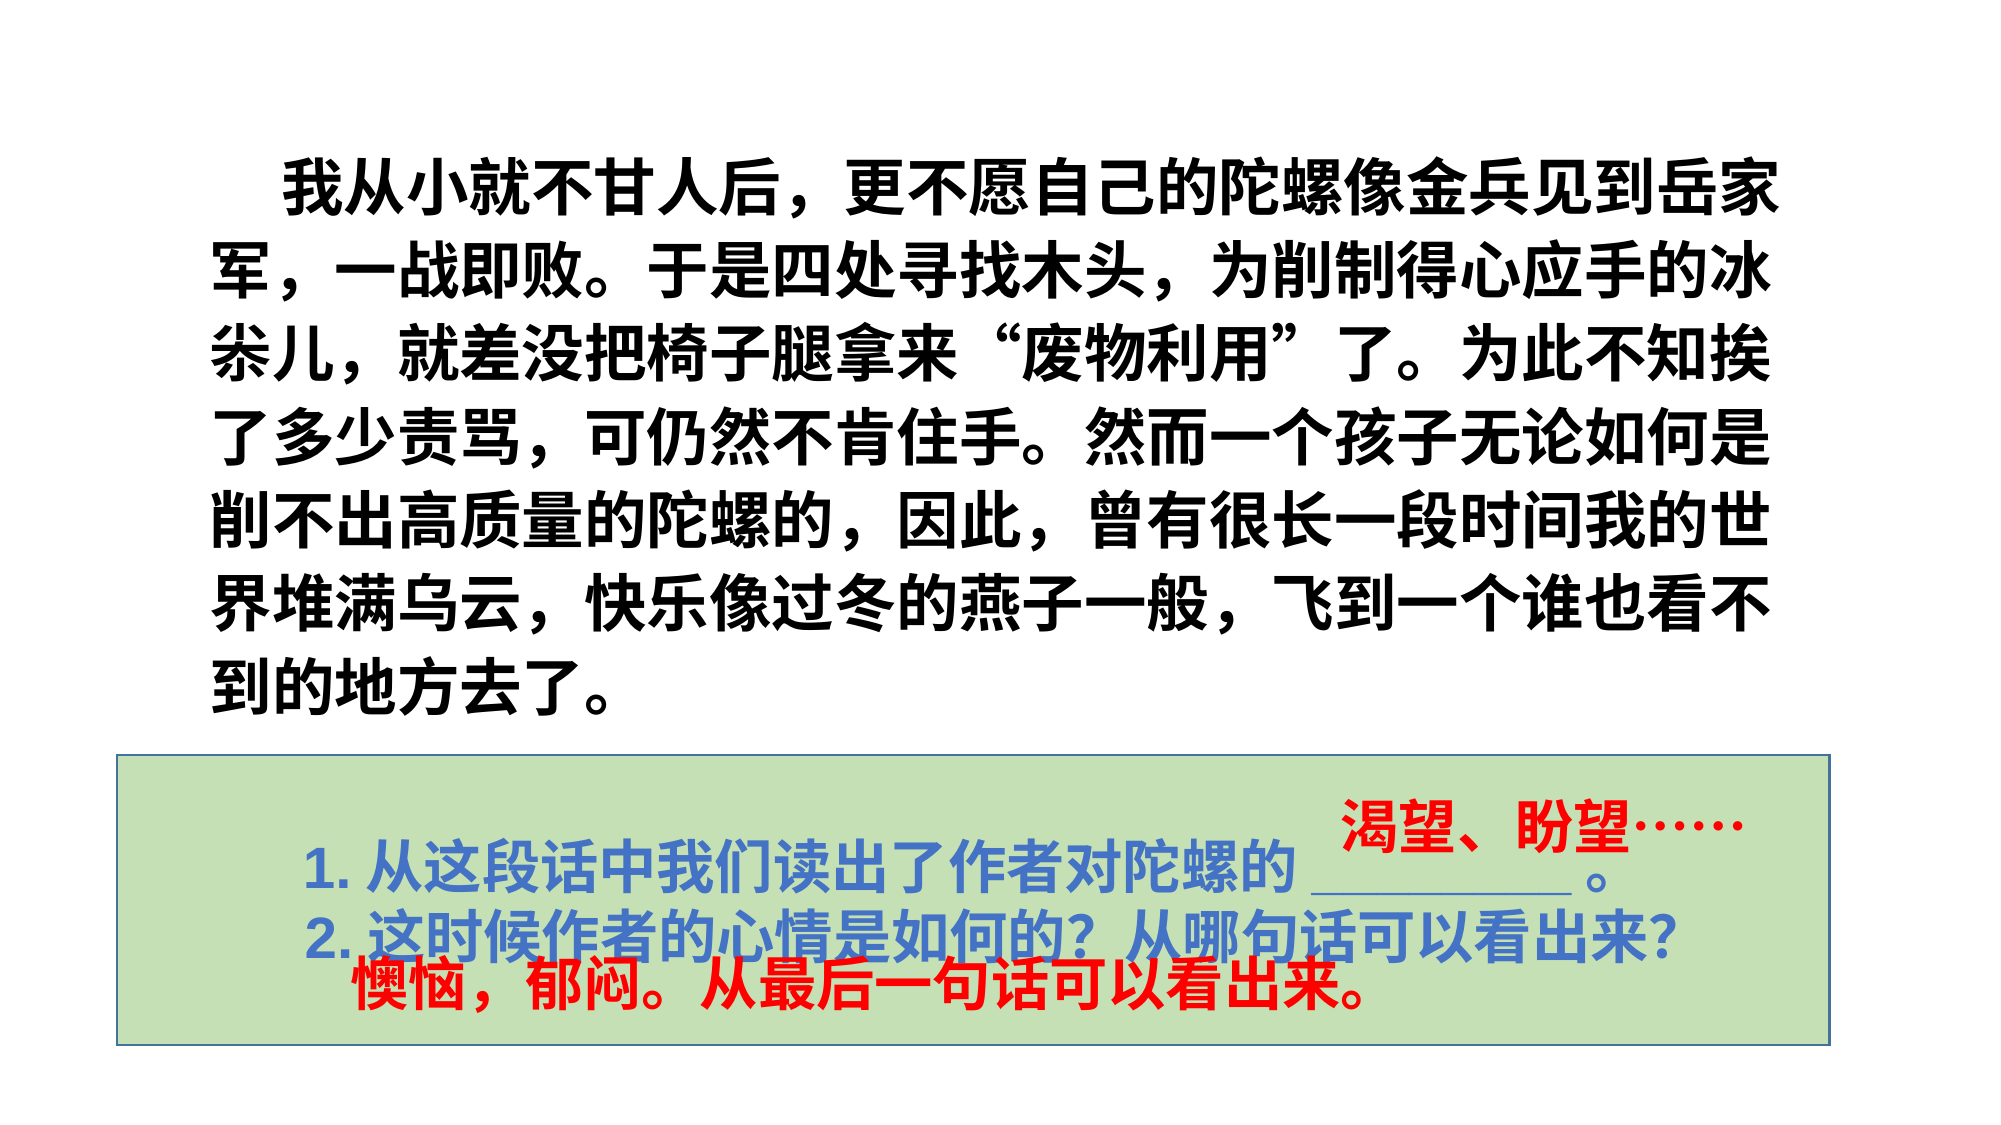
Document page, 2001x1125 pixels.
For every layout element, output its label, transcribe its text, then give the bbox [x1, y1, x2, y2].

text_box 渴望、盼望…… [1325, 782, 1819, 867]
text_box 1.从这段话中我们读出了作者对陀螺的________。 2.这时候作者的心情是如何的？从哪句话可以看出来？ [116, 754, 1831, 1046]
text_box 我从小就不甘人后，更不愿自己的陀螺像金兵见到岳家军，一战即败。于是四处寻找木头，为削制得心应手的冰尜儿，就差没把椅子腿拿来“废物利用”了。为此不知挨了多少责骂，可仍然不肯住手。然而一个孩子无论如何是削不出高质量的陀螺的，因此，曾有很长一段时间我的世界堆满乌云，快乐像过冬的燕子一般，飞到一个谁也看不到的地方去了。 [194, 131, 1830, 730]
text_box 懊恼，郁闷。从最后一句话可以看出来。 [335, 939, 1646, 1025]
